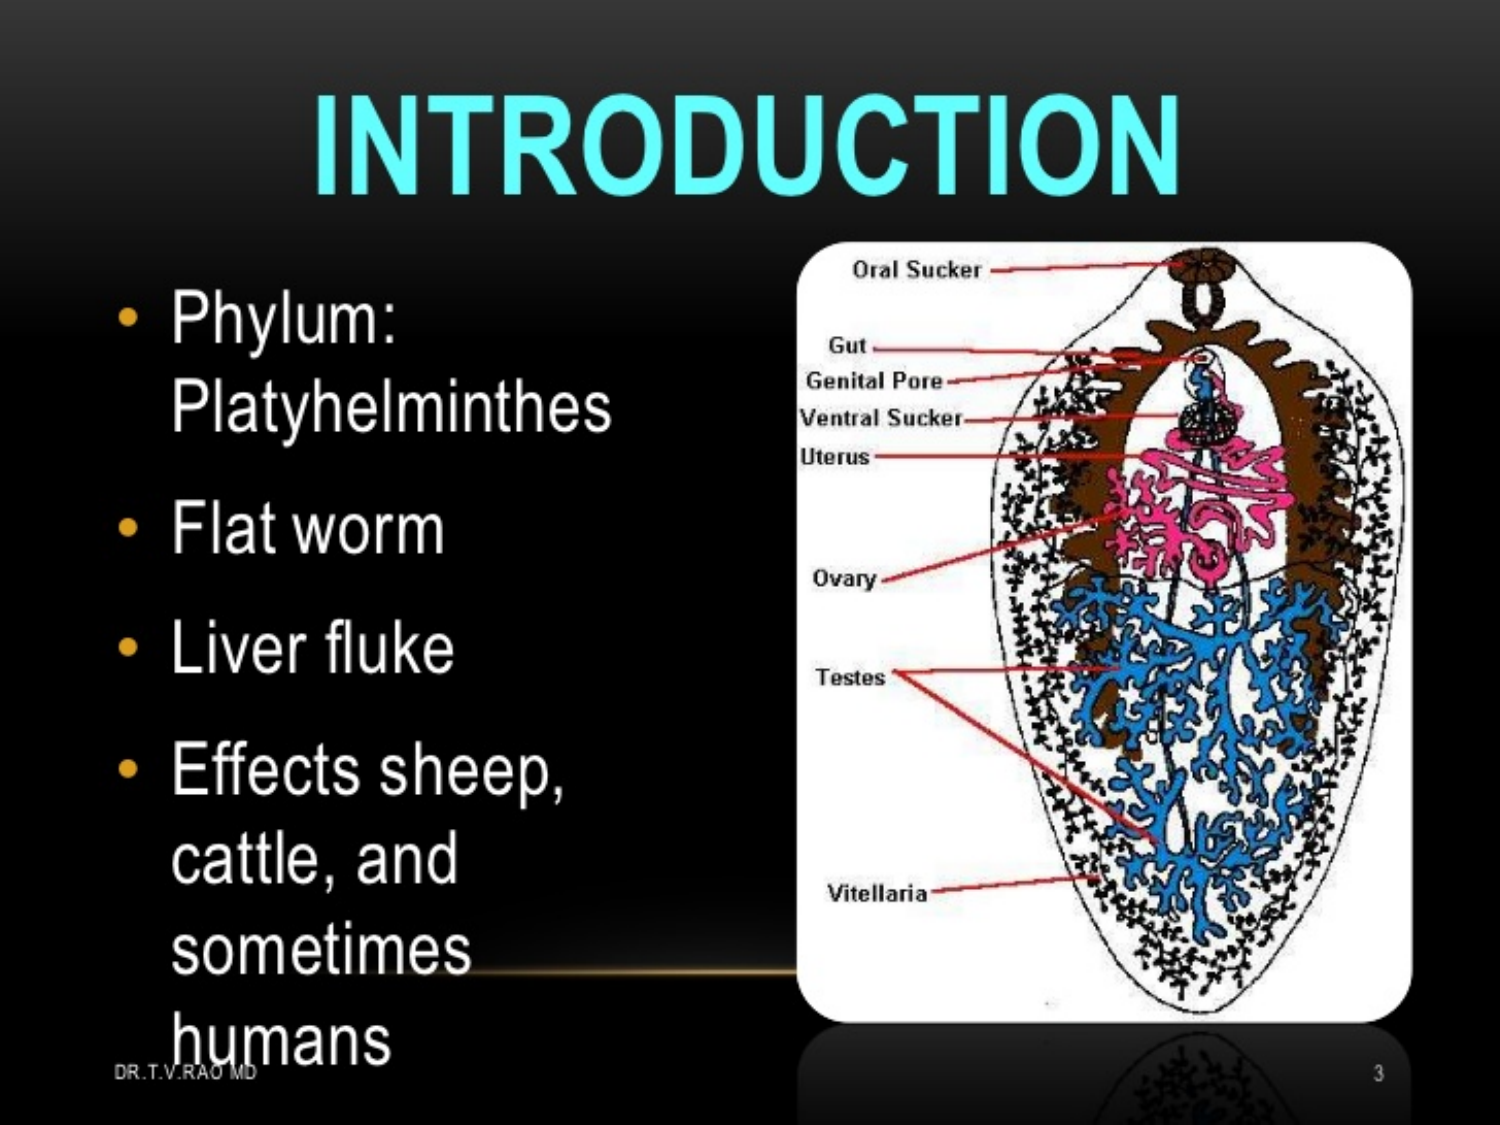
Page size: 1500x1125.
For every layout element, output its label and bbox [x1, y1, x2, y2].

list [0, 0, 1500, 1125]
